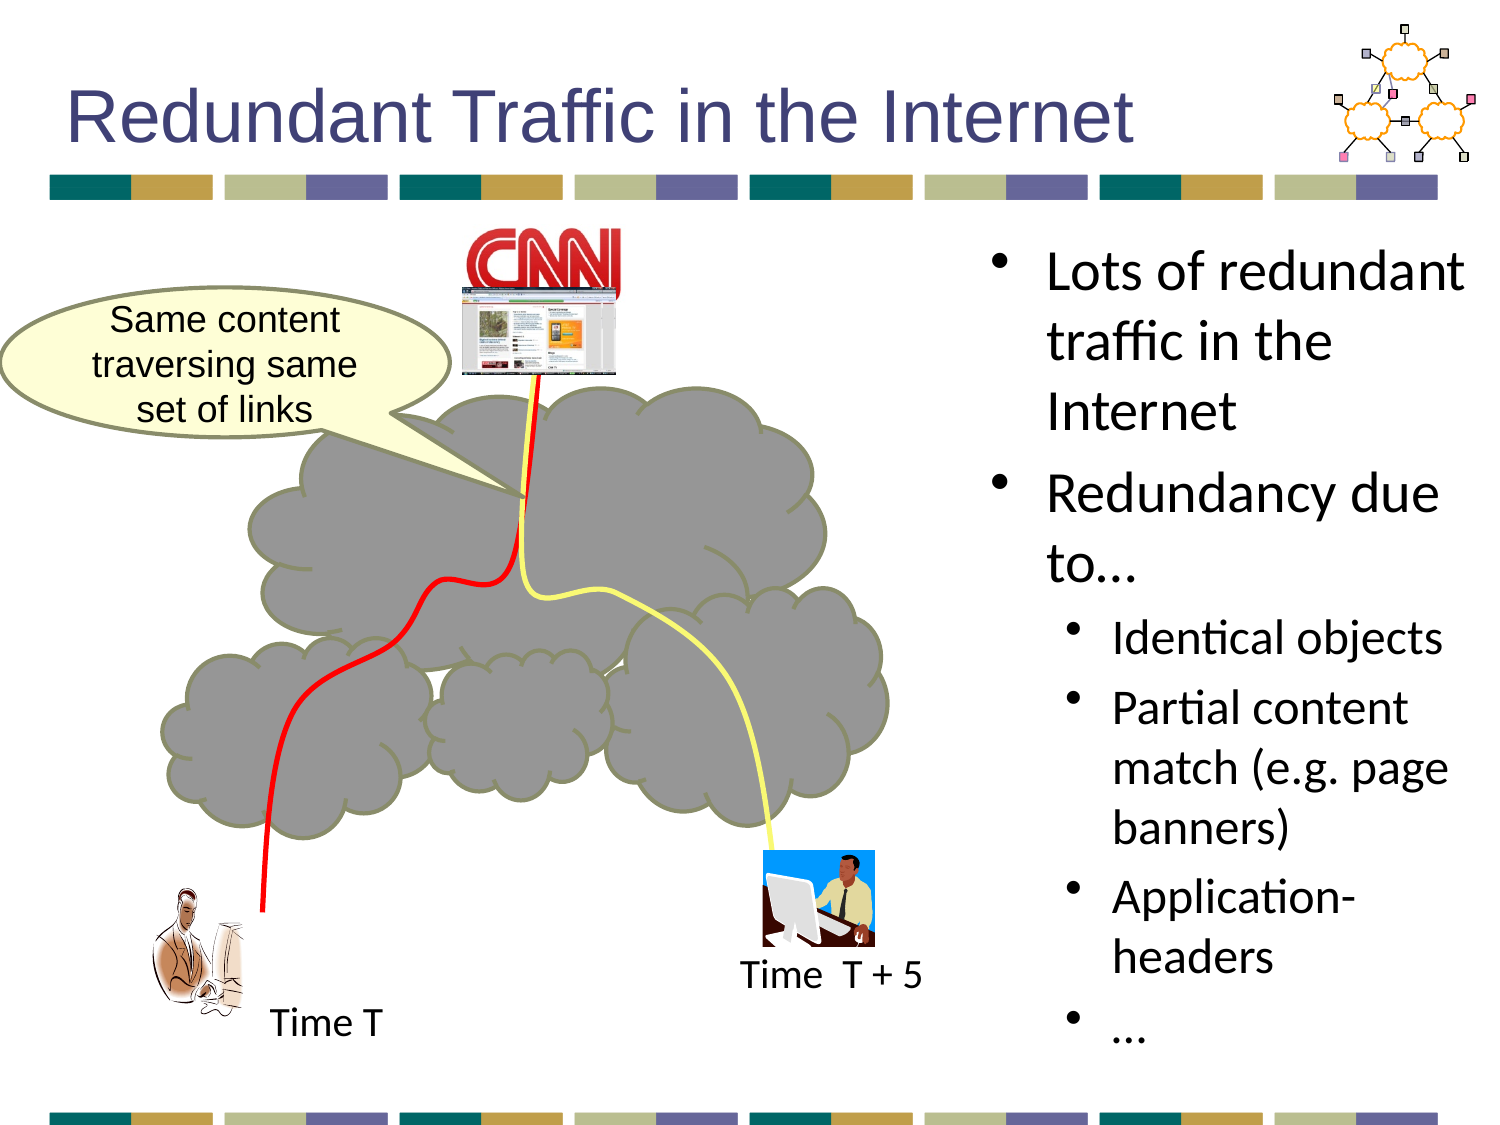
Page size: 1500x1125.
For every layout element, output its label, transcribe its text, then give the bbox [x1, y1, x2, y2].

picture [149, 887, 244, 1019]
text_box [247, 434, 476, 645]
text_box [397, 394, 520, 469]
text_box [398, 539, 649, 675]
text_box [299, 644, 434, 841]
picture [762, 849, 876, 948]
text_box Same content traversing same set of links [0, 285, 526, 500]
text_box Time T + 5 [724, 939, 963, 1005]
text_box Time T [188, 987, 398, 1053]
text_box [261, 484, 521, 913]
text_box [604, 612, 754, 828]
text_box [160, 635, 394, 829]
text_box [567, 386, 828, 612]
list Lots of redundant traffic in the Internet Redundancy due to… Identical objects Partial content match (e.g. page banners) Application-headers … [975, 224, 1500, 1000]
text_box [520, 385, 773, 848]
picture [462, 224, 627, 376]
text_box [660, 586, 890, 822]
title Redundant Traffic in the Internet [50, 62, 1438, 163]
text_box [422, 648, 615, 803]
text_box [484, 385, 532, 493]
